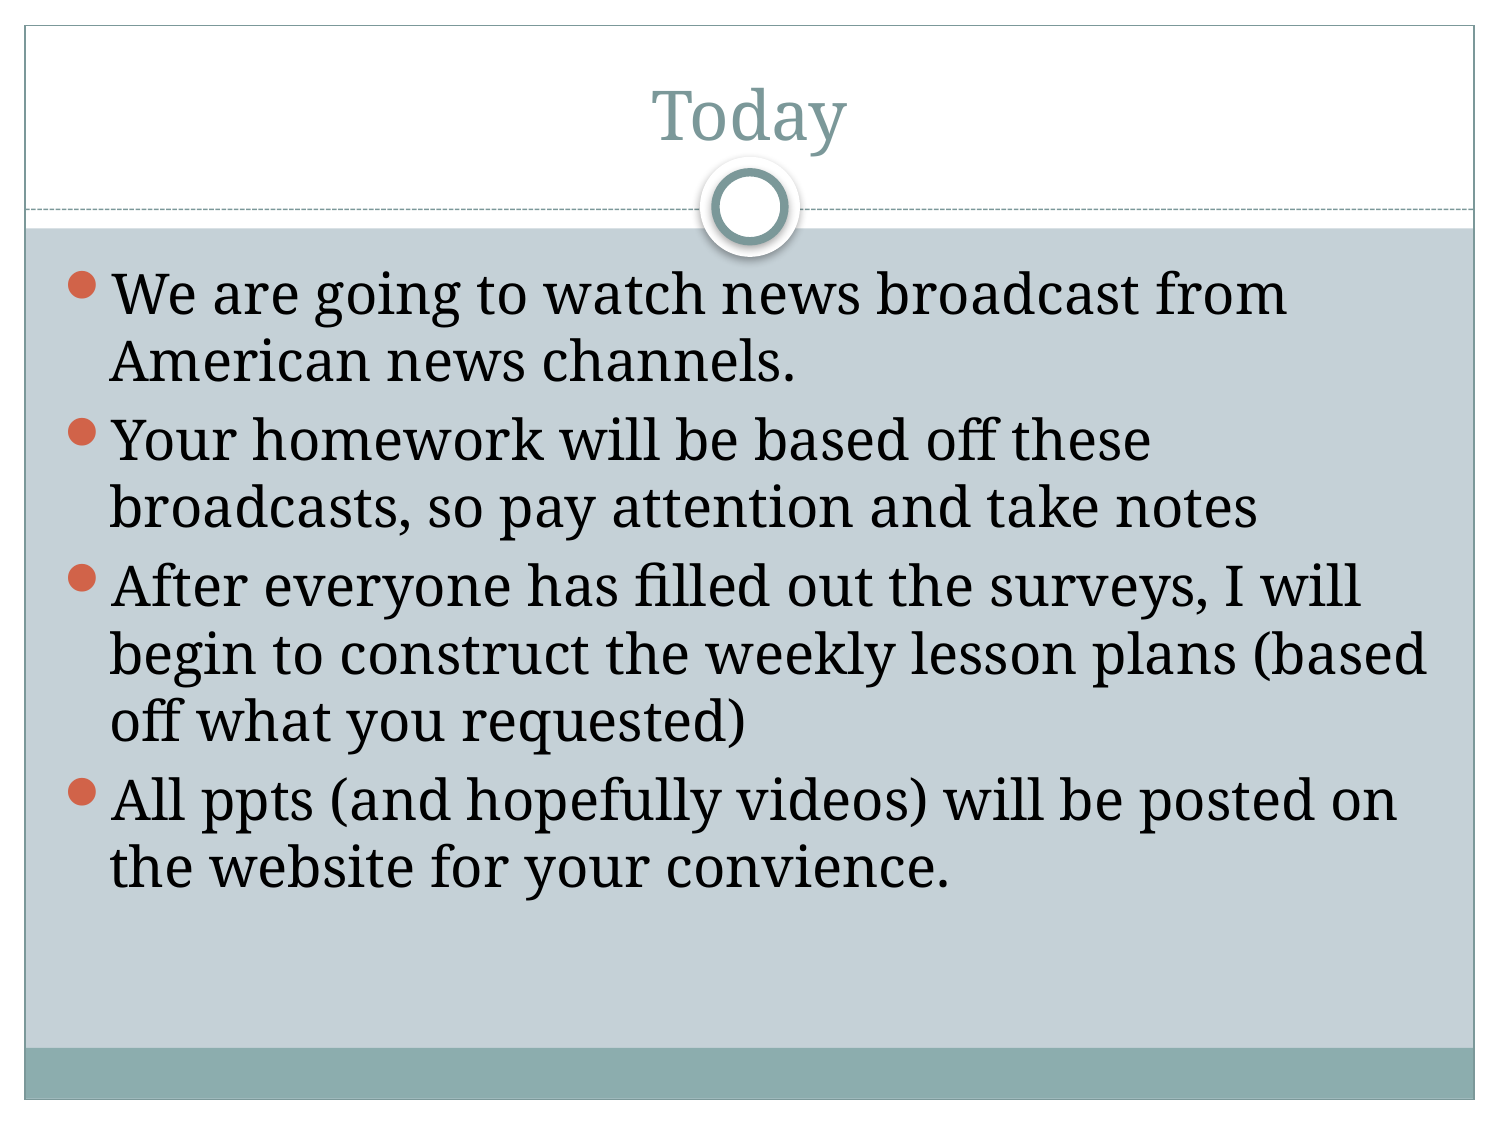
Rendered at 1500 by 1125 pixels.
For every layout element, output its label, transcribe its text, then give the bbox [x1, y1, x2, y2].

title Today [49, 37, 1450, 162]
list We are going to watch news broadcast from American news channels. Your homework will be based off these broadcasts, so pay attention and take notes After everyone has filled out the surveys, I will begin to construct the weekly lesson plans (based off what you requested) All ppts (and hopefully videos) will be posted on the website for your convience. [49, 250, 1445, 1001]
